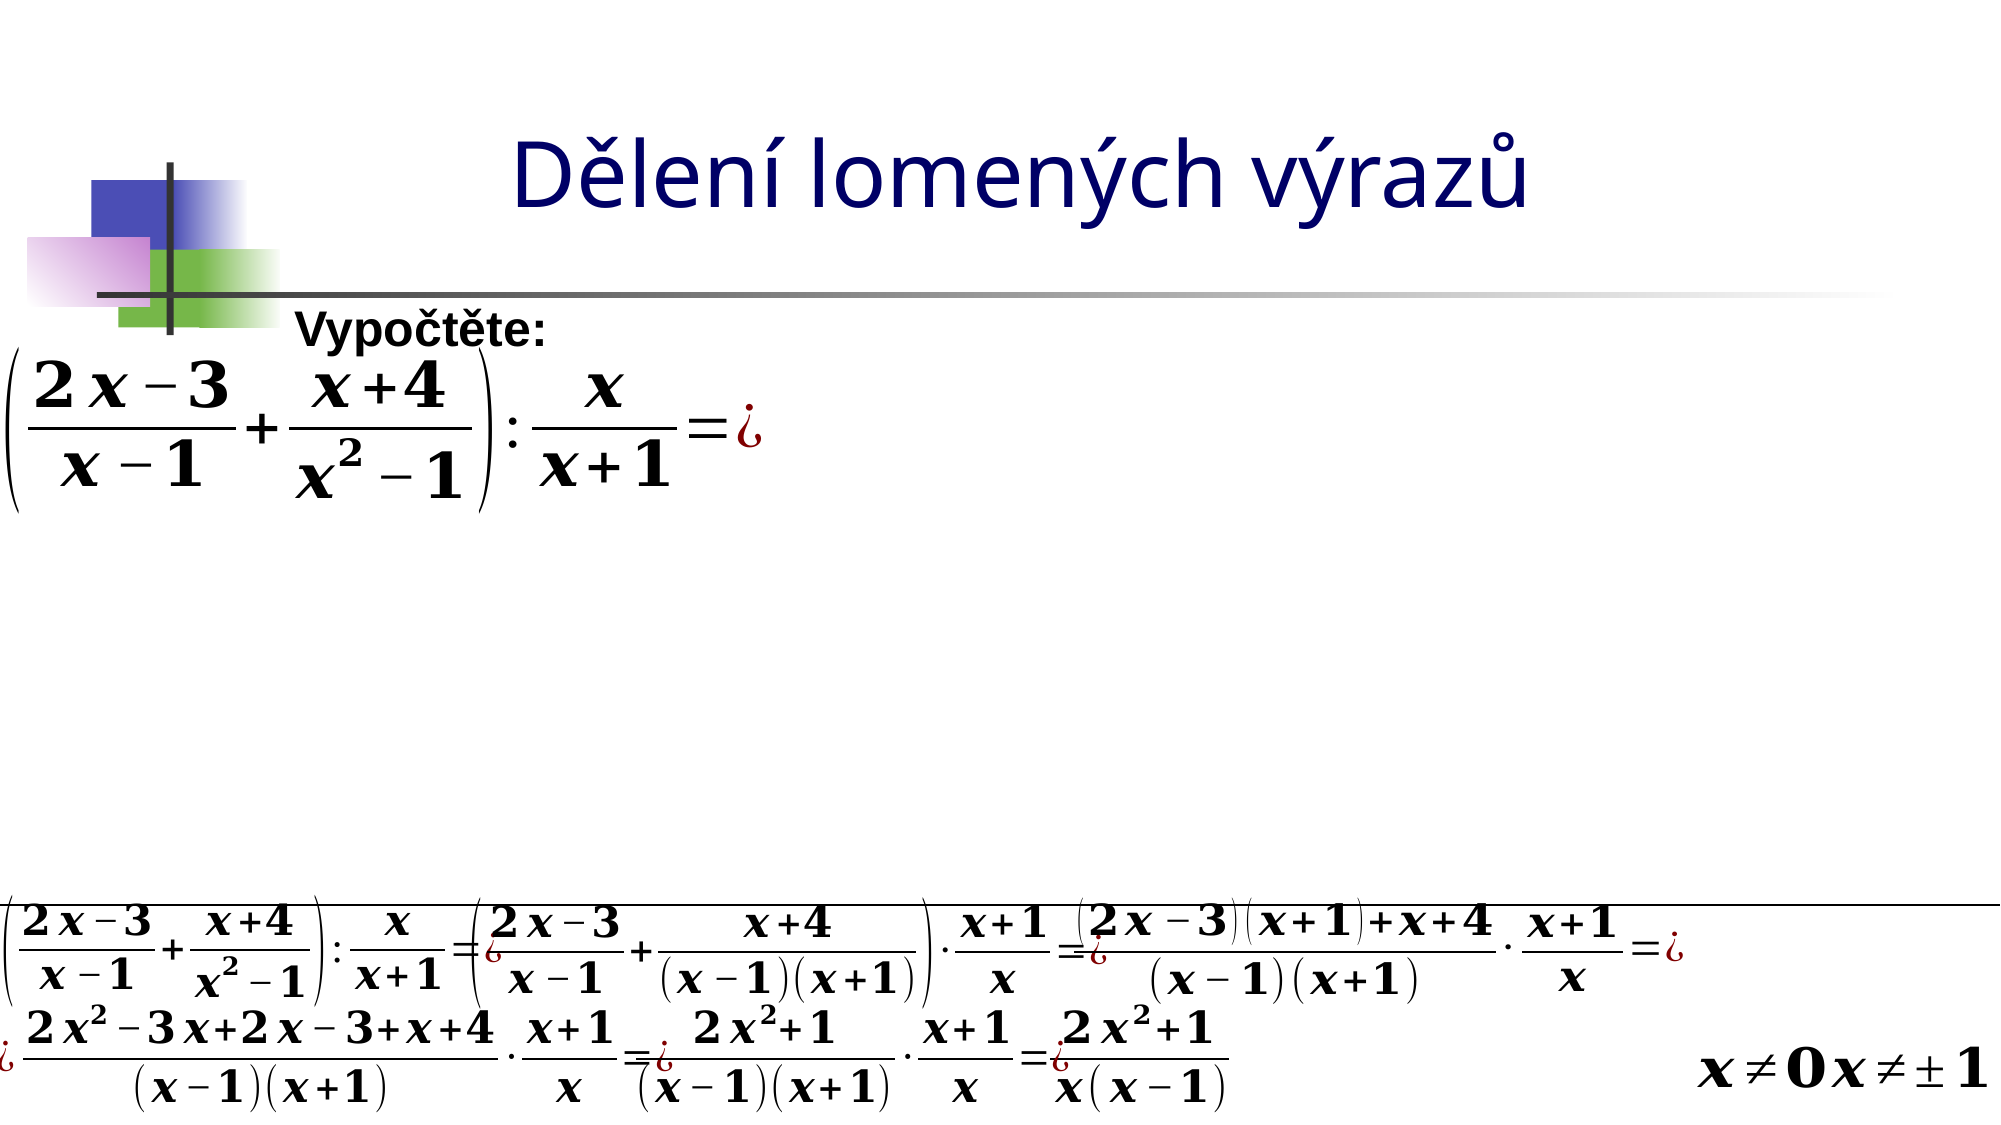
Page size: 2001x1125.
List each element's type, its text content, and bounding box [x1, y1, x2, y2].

text_box Vypočtěte: [279, 290, 581, 362]
text_box Dělení lomených výrazů [416, 113, 1626, 228]
